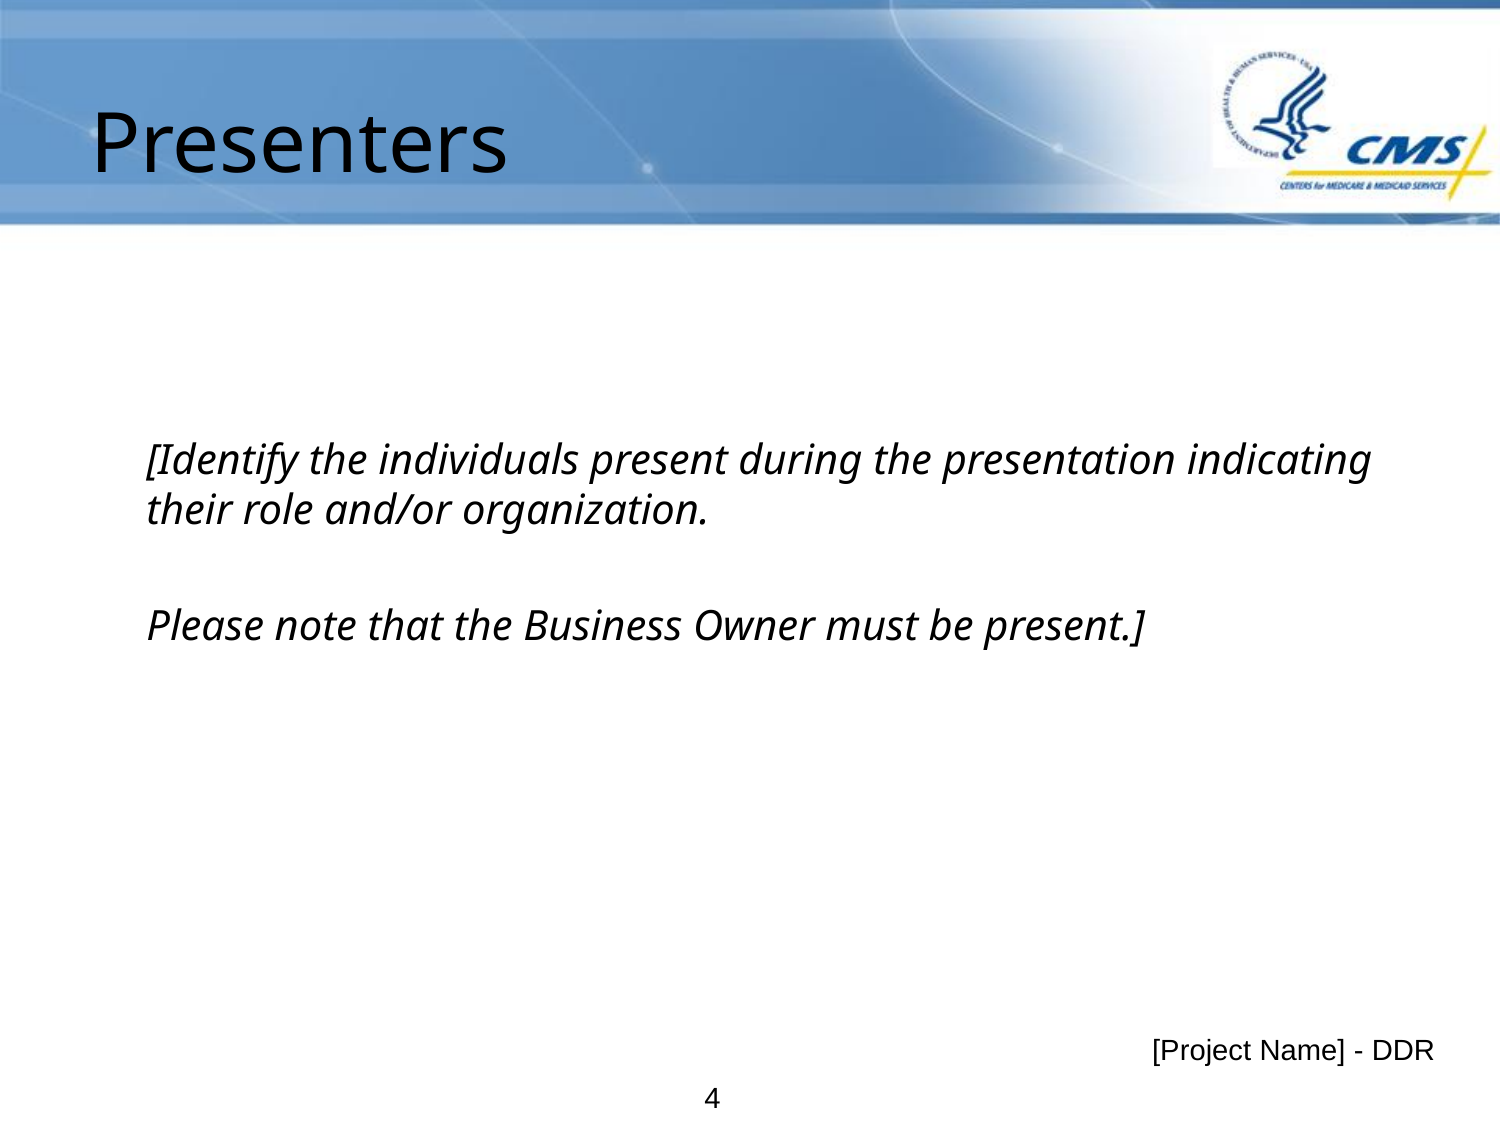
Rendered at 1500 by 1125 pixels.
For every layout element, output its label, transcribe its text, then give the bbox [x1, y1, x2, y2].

picture [0, 0, 1500, 1125]
title Presenters [74, 44, 1426, 233]
slide_number 3 [537, 1071, 888, 1125]
footer [Project Name] - DDR [974, 1023, 1451, 1103]
list [Identify the individuals present during the presentation indicating their role and/or organization. Please note that the Business Owner must be present.] [74, 424, 1426, 726]
